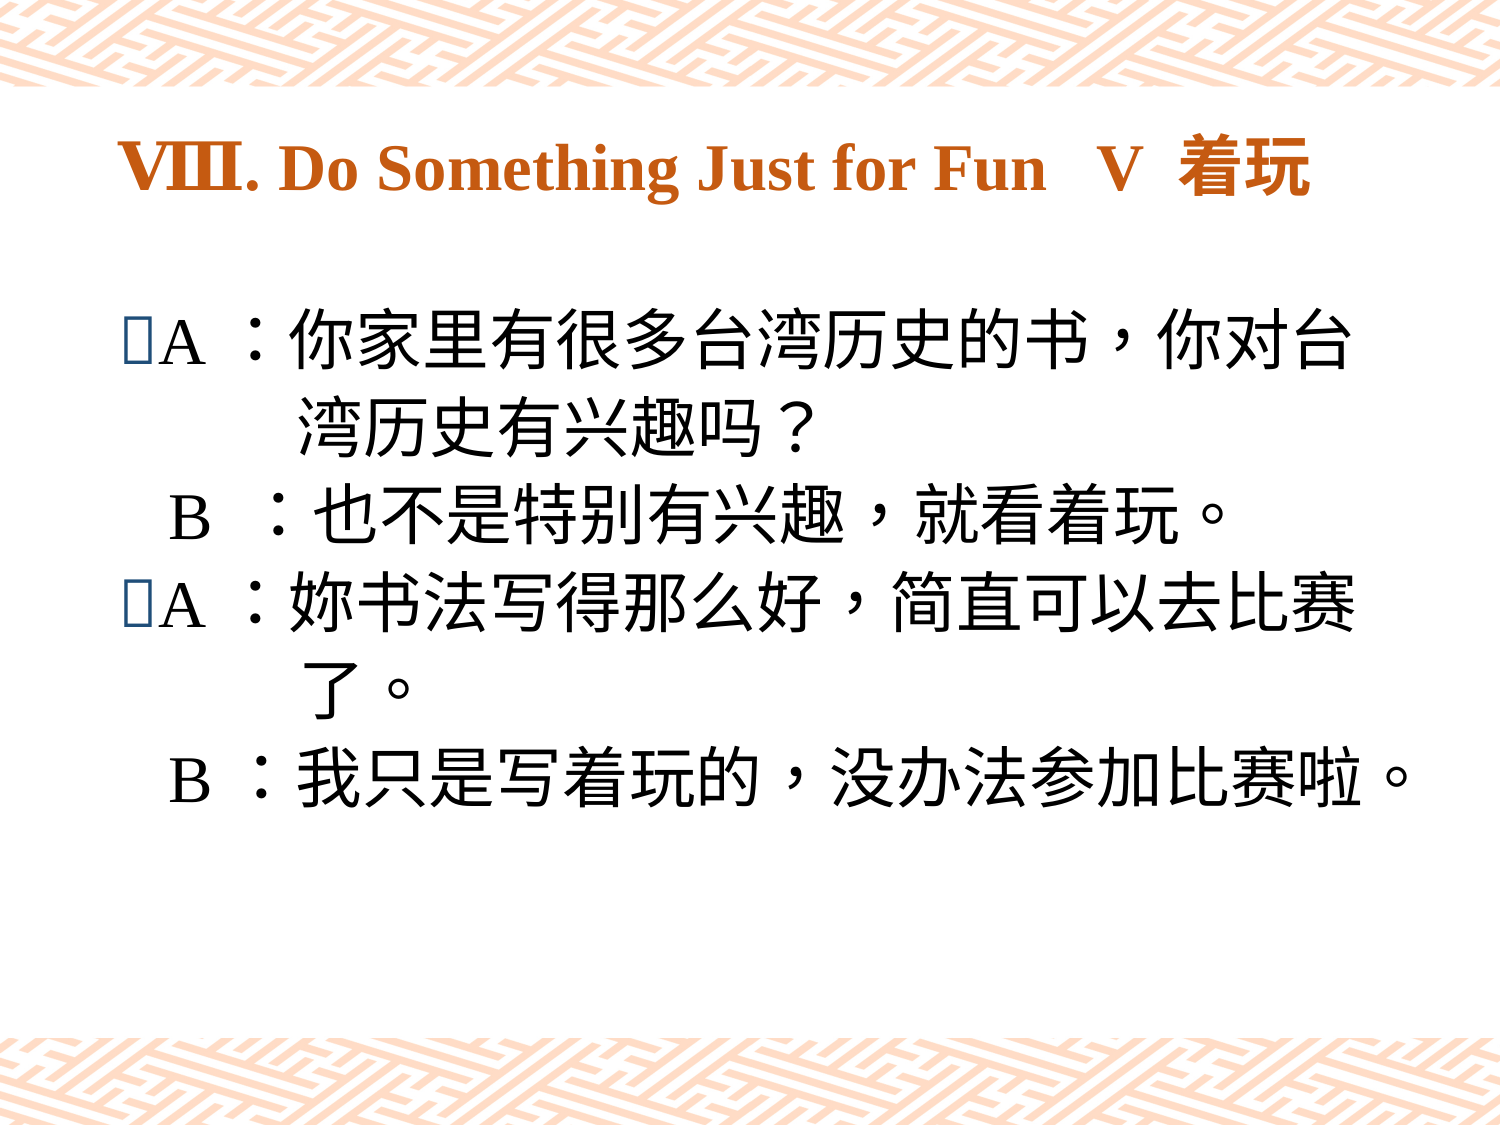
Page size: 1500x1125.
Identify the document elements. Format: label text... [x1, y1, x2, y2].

title Ⅷ. Do Something Just for Fun V 着玩 [103, 59, 1397, 278]
picture [0, 0, 1500, 1125]
list A：你家里有很多台湾历史的书，你对台 湾历史有兴趣吗？ B ：也不是特别有兴趣，就看着玩。 A：妳书法写得那么好，简直可以去比赛 了。 B：我只是写着玩的，没办法参加比赛啦。 [103, 299, 1397, 1014]
